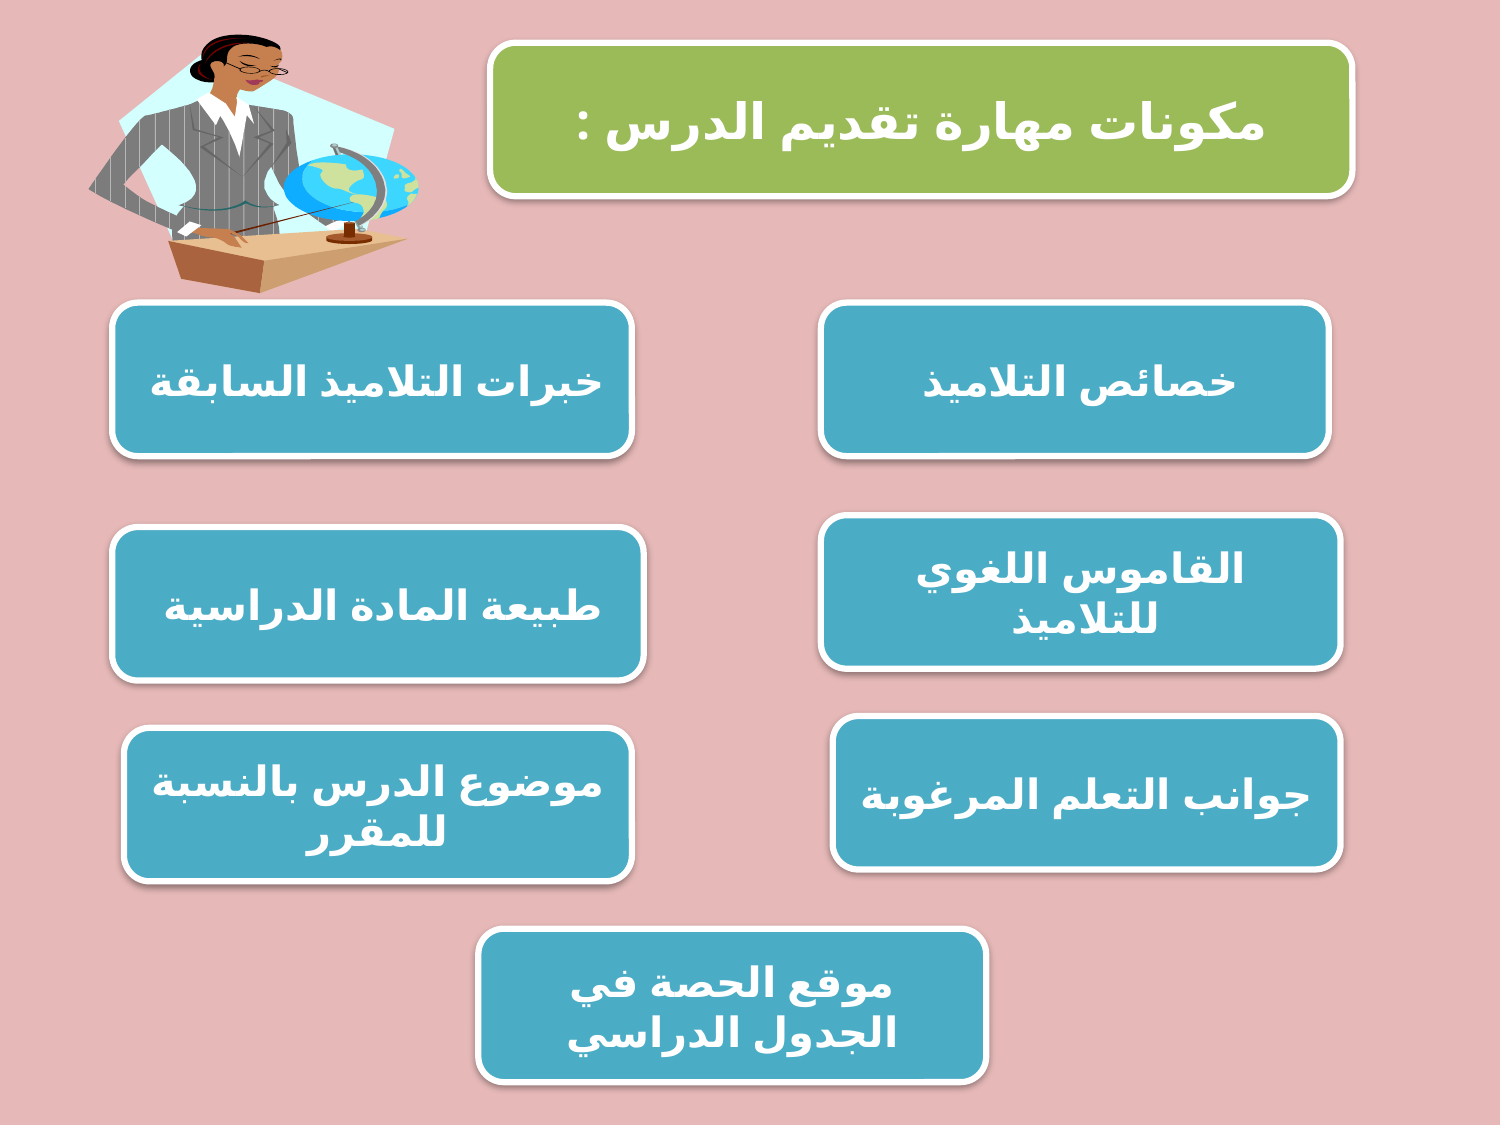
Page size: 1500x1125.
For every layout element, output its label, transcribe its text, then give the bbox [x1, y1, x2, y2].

text_box خصائص التلاميذ [817, 299, 1332, 460]
text_box مكونات مهارة تقديم الدرس : [486, 39, 1356, 200]
picture [88, 30, 420, 294]
text_box موضوع الدرس بالنسبة للمقرر [120, 724, 636, 885]
text_box جوانب التعلم المرغوبة [829, 712, 1344, 873]
text_box موقع الحصة في الجدول الدراسي [475, 925, 990, 1086]
text_box طبيعة المادة الدراسية [109, 523, 647, 684]
text_box القاموس اللغوي للتلاميذ [817, 512, 1344, 672]
text_box خبرات التلاميذ السابقة [109, 299, 636, 460]
